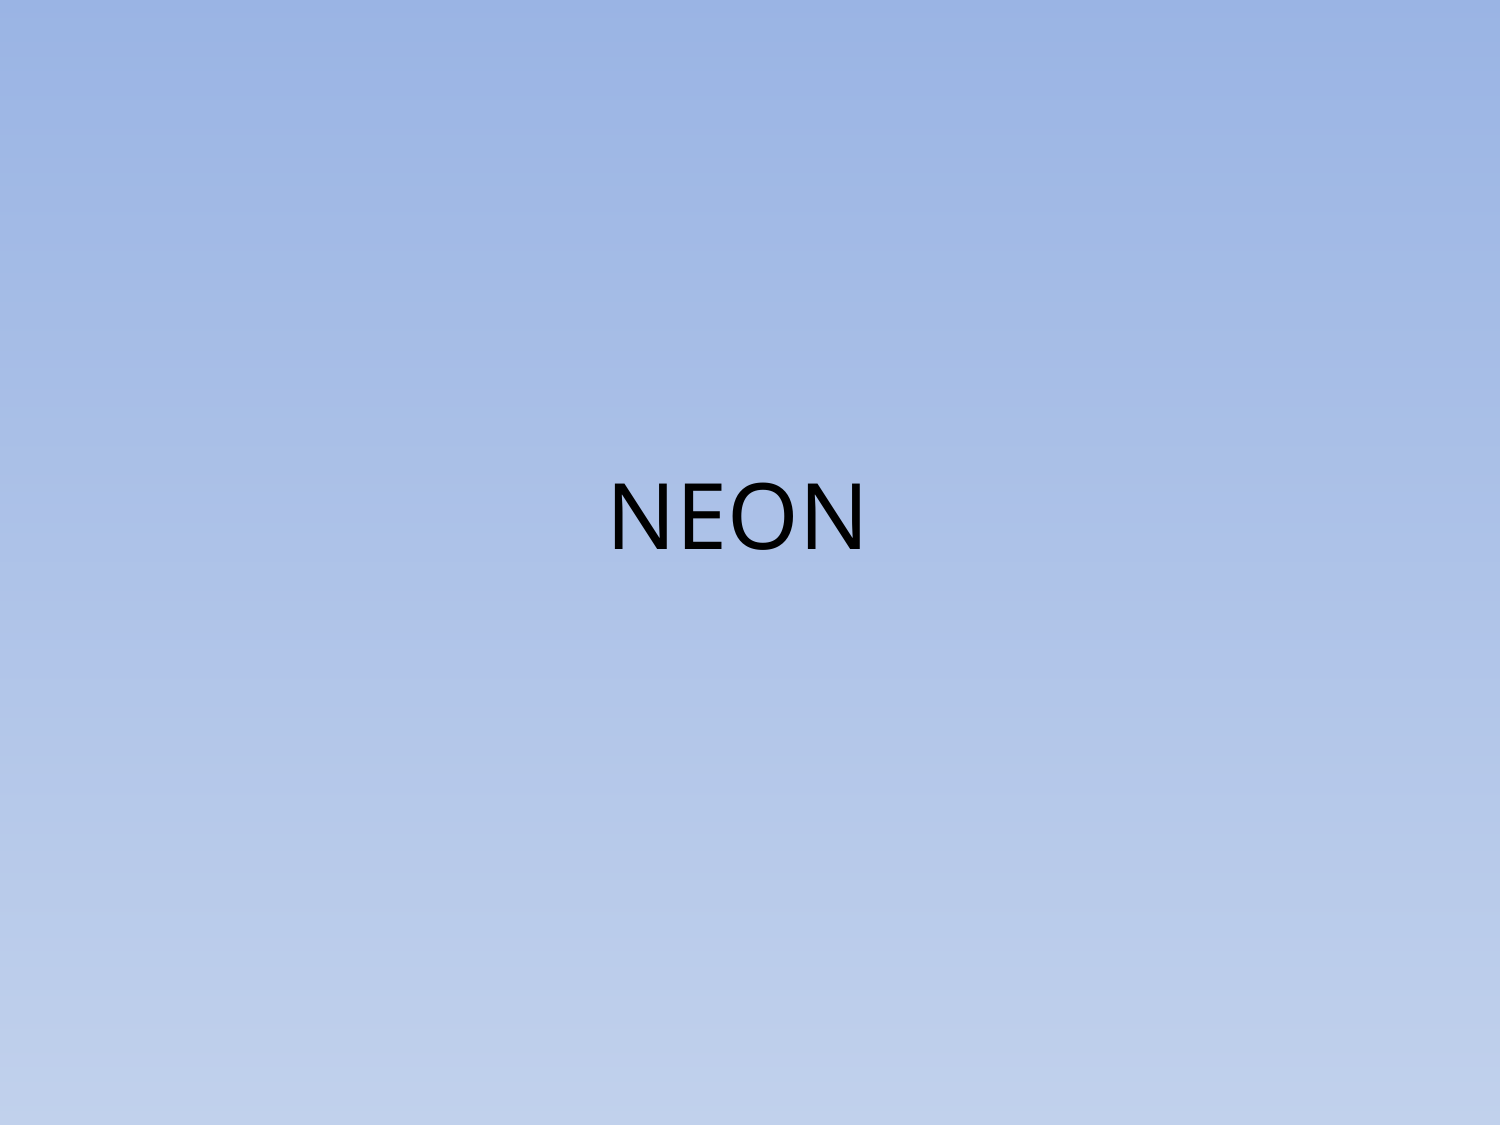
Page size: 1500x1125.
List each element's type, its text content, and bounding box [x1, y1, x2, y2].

title NEON [112, 337, 1388, 688]
